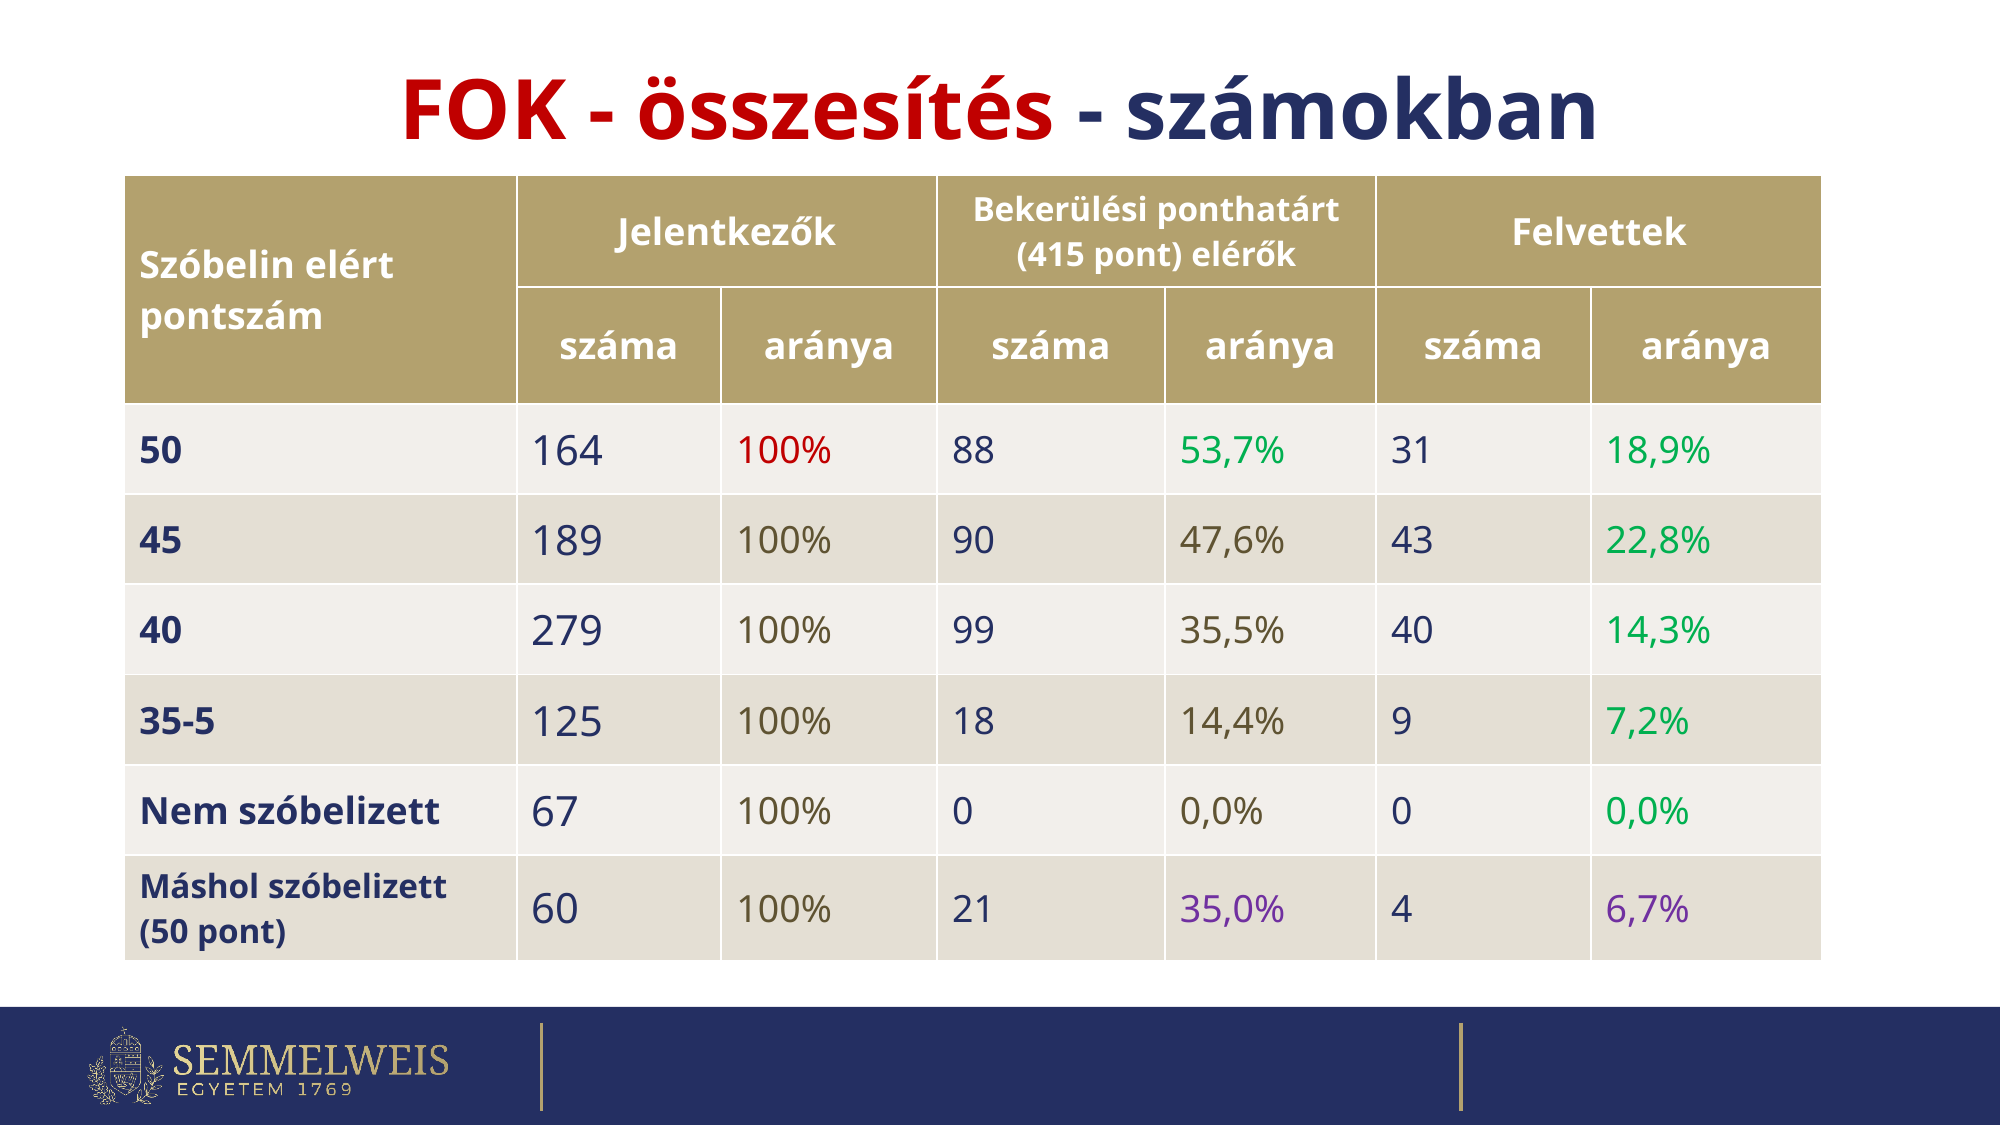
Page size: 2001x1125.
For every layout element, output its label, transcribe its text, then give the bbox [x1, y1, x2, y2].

table_cell 7,2% [1592, 675, 1821, 764]
table_cell 100% [722, 495, 936, 583]
table_cell 35,5% [1166, 585, 1375, 674]
table_cell 100% [722, 405, 936, 493]
table_cell száma [938, 288, 1164, 403]
table_cell 88 [938, 405, 1164, 493]
table_cell 0 [938, 766, 1164, 854]
table_cell 31 [1377, 405, 1590, 493]
table_cell 99 [938, 585, 1164, 674]
table_cell aránya [722, 288, 936, 403]
table_header Felvettek [1377, 176, 1821, 286]
table_cell 22,8% [1592, 495, 1821, 583]
table_cell száma [518, 288, 720, 403]
table_cell 279 [518, 585, 720, 674]
title FOK - összesítés - számokban [137, 59, 1863, 188]
table_cell száma [1377, 288, 1590, 403]
table_cell 6,7% [1592, 856, 1821, 960]
table_cell 0,0% [1166, 766, 1375, 854]
table_cell 100% [722, 766, 936, 854]
table_cell 21 [938, 856, 1164, 960]
table_cell 100% [722, 675, 936, 764]
table_cell 90 [938, 495, 1164, 583]
table_cell 18 [938, 675, 1164, 764]
table_cell 40 [125, 585, 516, 674]
table_cell 164 [518, 405, 720, 493]
table_cell 9 [1377, 675, 1590, 764]
table_header Bekerülési ponthatárt (415 pont) elérők [938, 176, 1375, 286]
table_cell 14,4% [1166, 675, 1375, 764]
table_cell 43 [1377, 495, 1590, 583]
table_cell aránya [1166, 288, 1375, 403]
table_cell 4 [1377, 856, 1590, 960]
table_cell 47,6% [1166, 495, 1375, 583]
table_cell 18,9% [1592, 405, 1821, 493]
picture [59, 996, 476, 1125]
table_cell 50 [125, 405, 516, 493]
table_cell 53,7% [1166, 405, 1375, 493]
table_cell 14,3% [1592, 585, 1821, 674]
table_header Jelentkezők [518, 176, 936, 286]
table_cell Máshol szóbelizett (50 pont) [125, 856, 516, 960]
table_cell 35-5 [125, 675, 516, 764]
table_cell Nem szóbelizett [125, 766, 516, 854]
table_cell 0 [1377, 766, 1590, 854]
table_cell 40 [1377, 585, 1590, 674]
table_cell 35,0% [1166, 856, 1375, 960]
table_header Szóbelin elért pontszám [125, 176, 516, 403]
table_cell 45 [125, 495, 516, 583]
table_cell 125 [518, 675, 720, 764]
table_cell 189 [518, 495, 720, 583]
table_cell 60 [518, 856, 720, 960]
table_cell aránya [1592, 288, 1821, 403]
table_cell 100% [722, 585, 936, 674]
table_cell 100% [722, 856, 936, 960]
table_cell 0,0% [1592, 766, 1821, 854]
table_cell 67 [518, 766, 720, 854]
